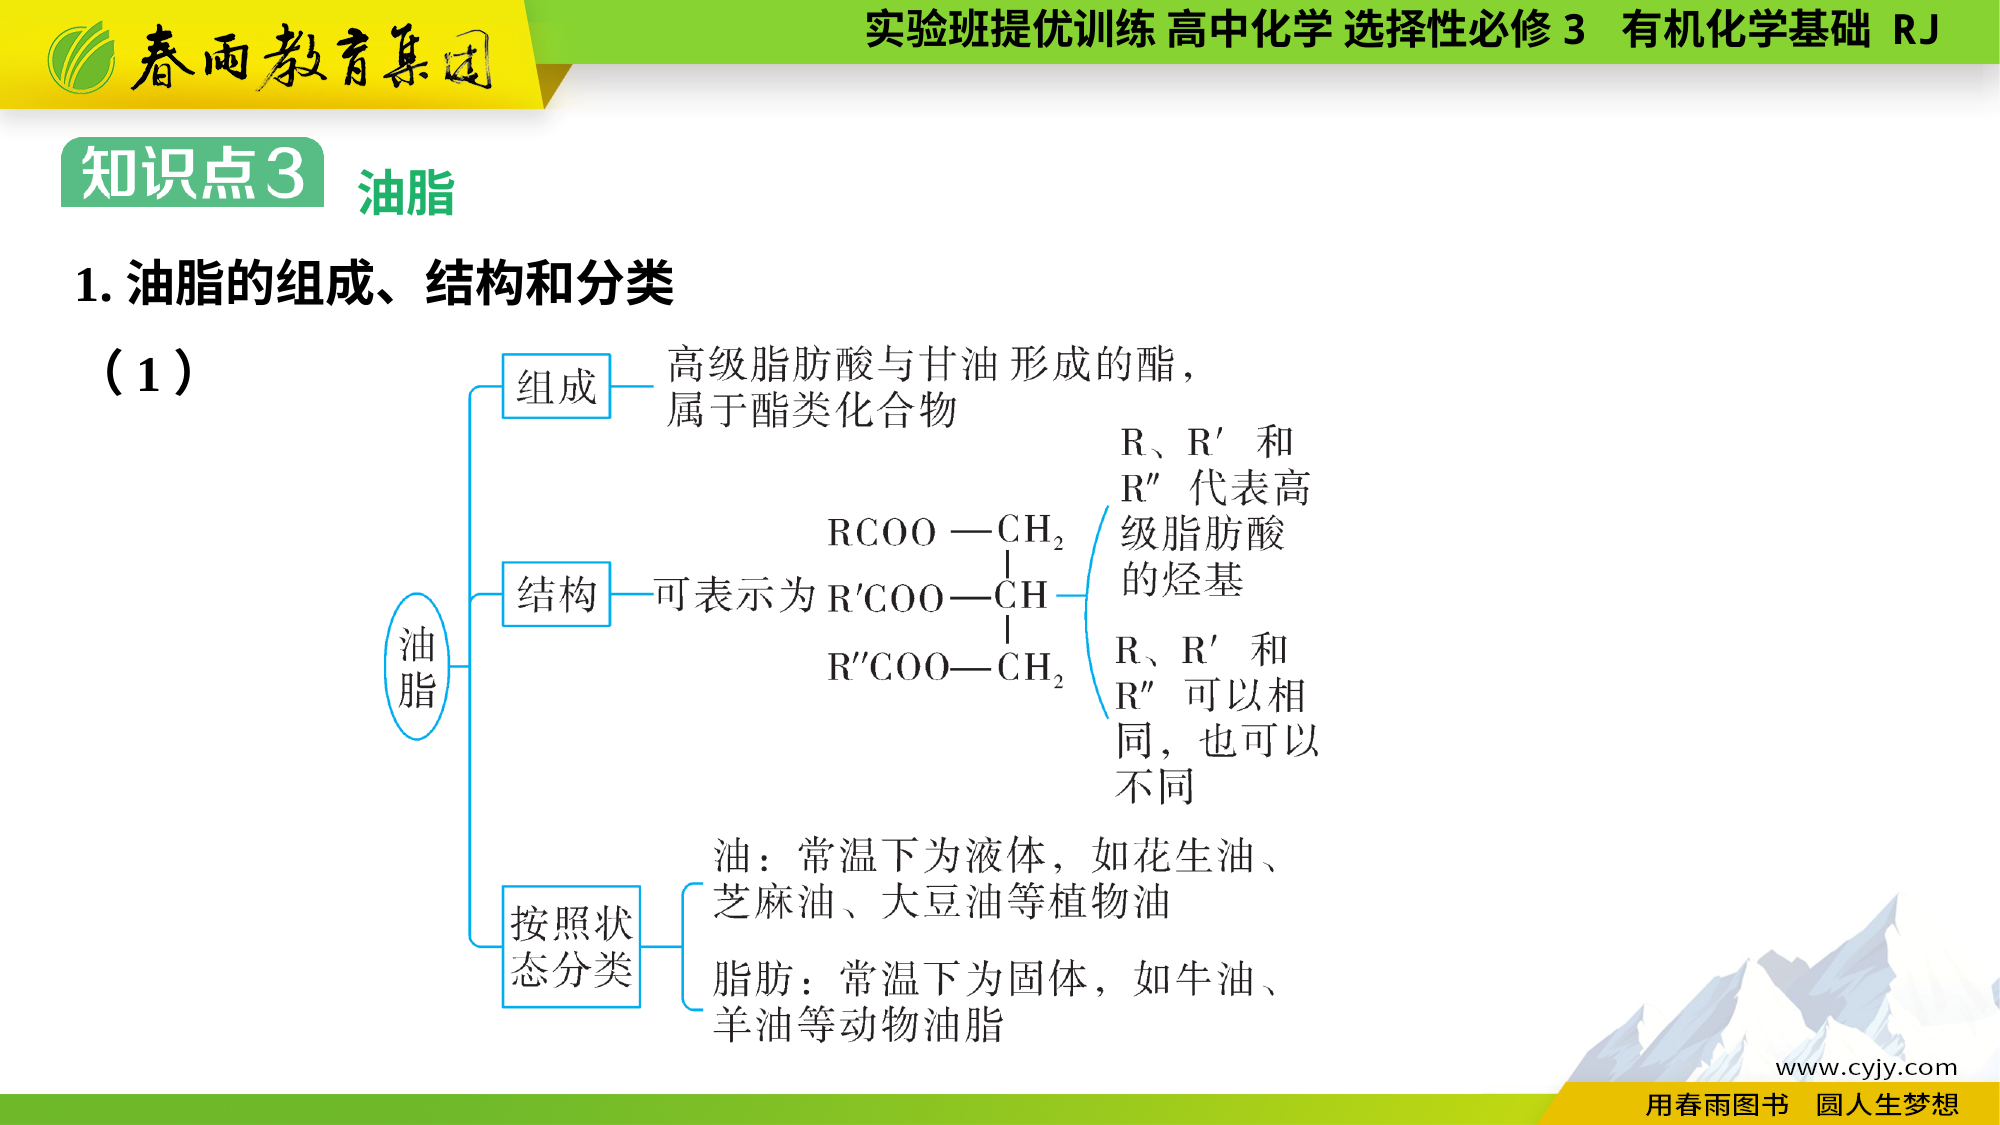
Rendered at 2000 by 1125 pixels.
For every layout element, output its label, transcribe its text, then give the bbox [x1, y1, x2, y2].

list 油脂 1.油脂的组成、结构和分类 （1） [59, 123, 1944, 401]
picture [0, 0, 2000, 1125]
